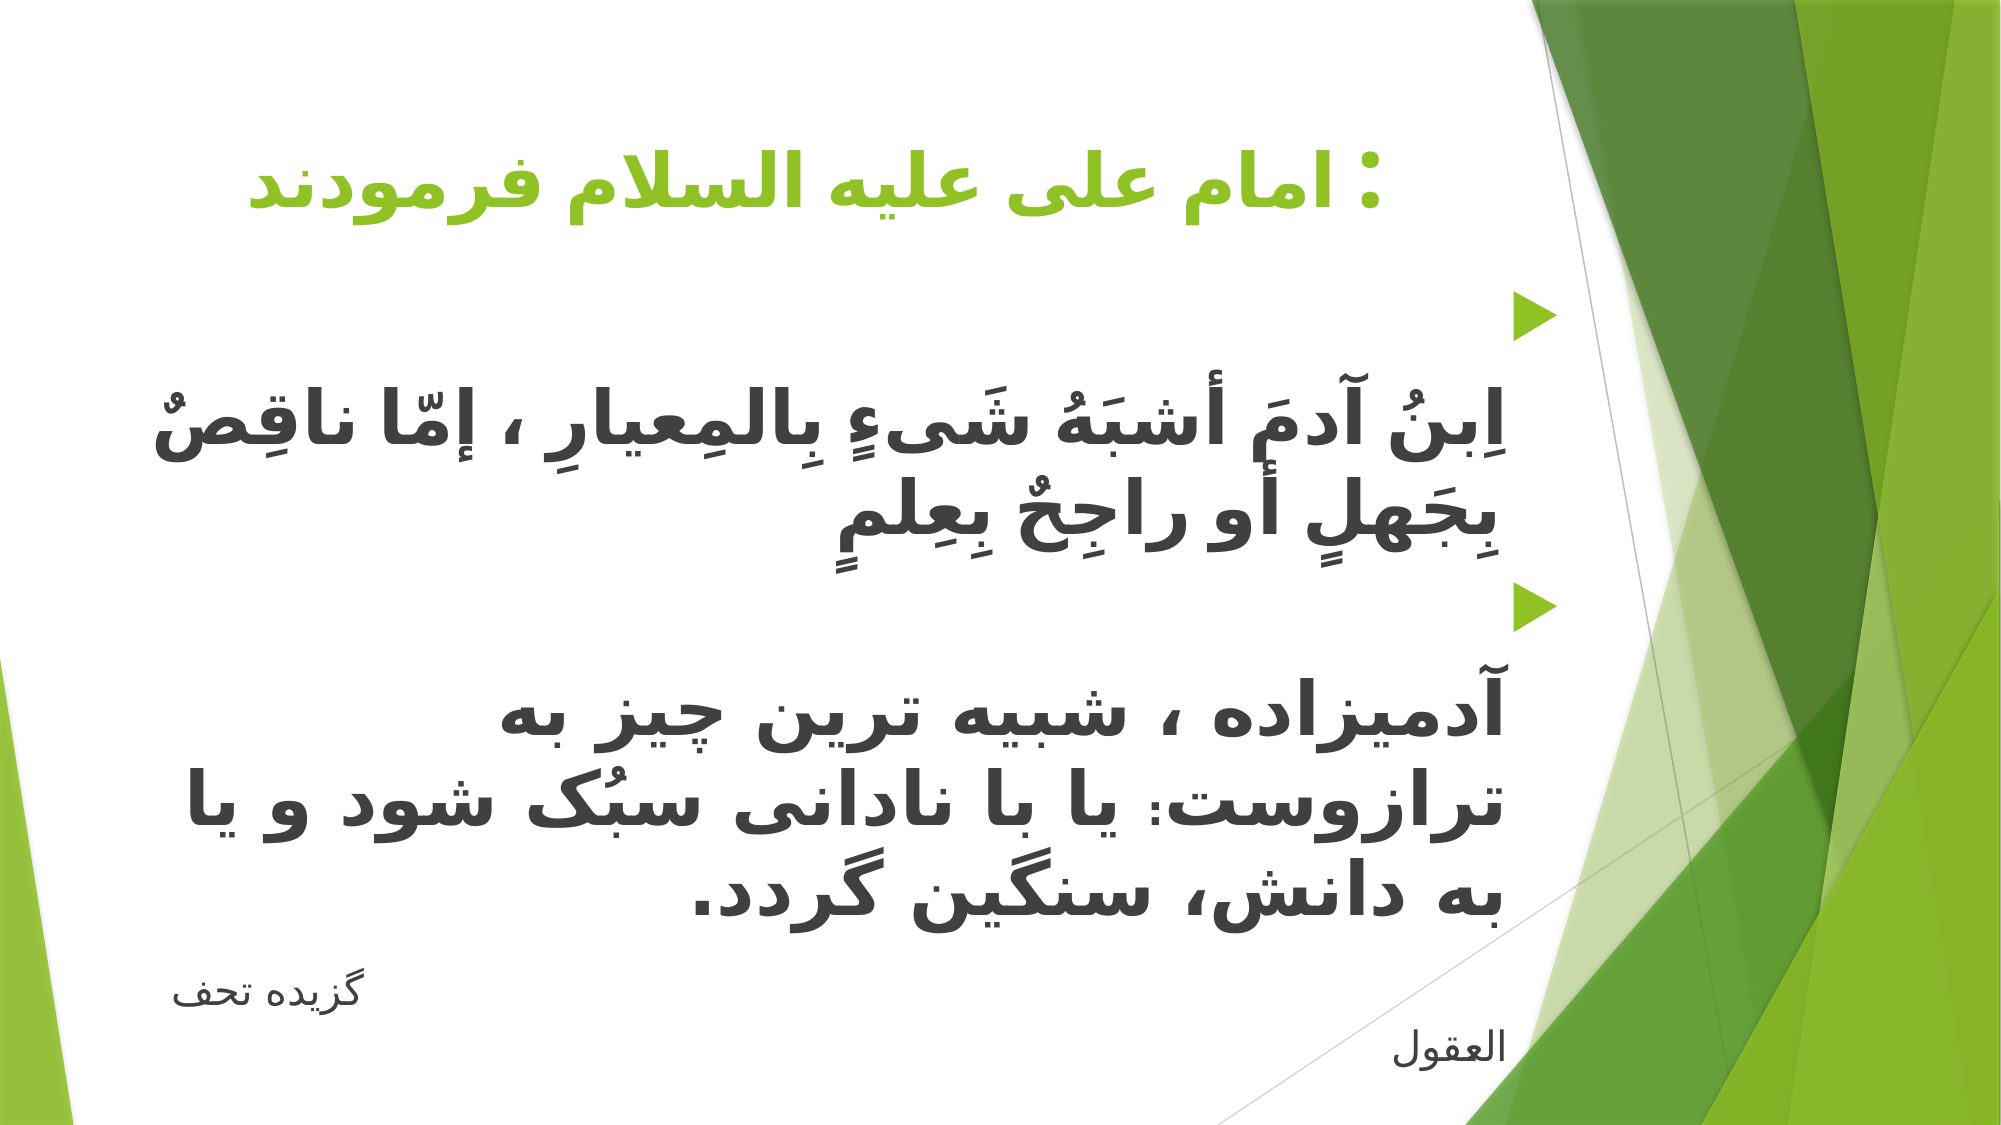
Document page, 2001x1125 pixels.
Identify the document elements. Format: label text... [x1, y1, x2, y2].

title امام علی علیه السلام فرمودند : [111, 99, 1522, 271]
list اِبنُ آدمَ أشبَهُ شَى‏ءٍ بِالمِعیارِ ، إمّا ناقِصٌ بِجَهلٍ أو راجِحٌ بِعِلمٍ آدمیزاده ، شبیه‏ ترین چیز به ترازوست: یا با نادانى سبُک شود و یا به ‏دانش، سنگین گردد. گزیده تحف العقول [111, 271, 1580, 992]
